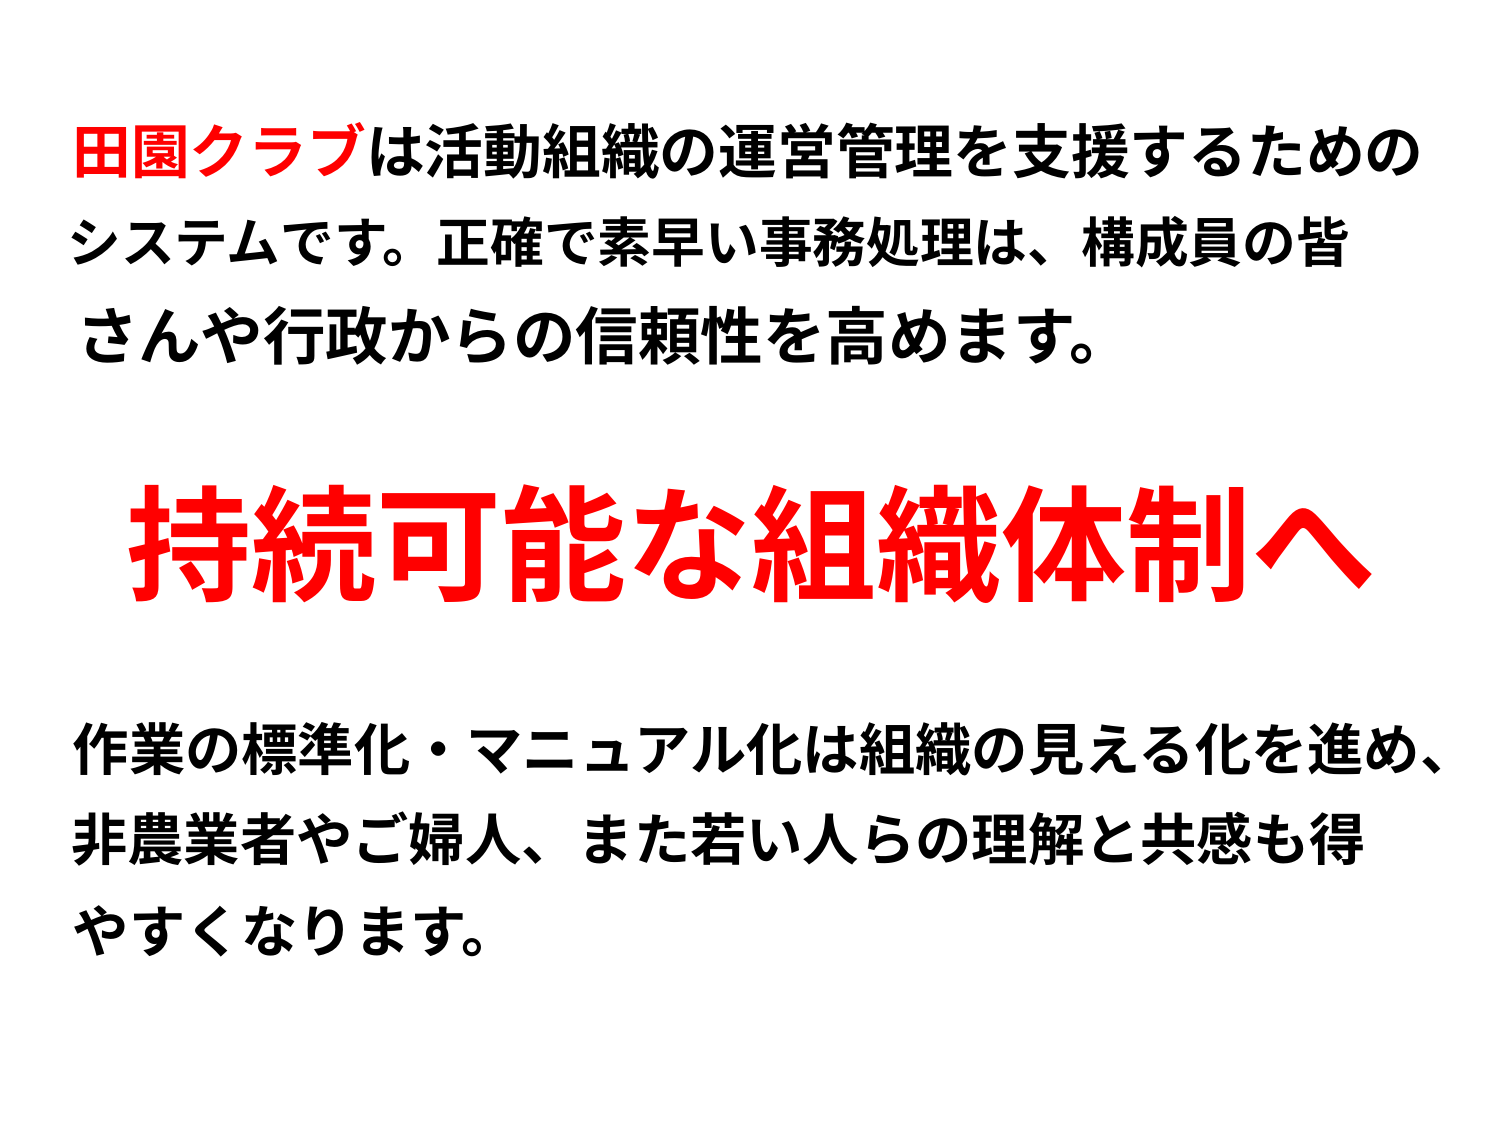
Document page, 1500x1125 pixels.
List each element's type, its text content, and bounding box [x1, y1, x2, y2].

text_box 持続可能な組織体制へ [1, 475, 1500, 648]
subtitle 田園クラブは活動組織の運営管理を支援するための [0, 115, 1499, 208]
text_box 作業の標準化・マニュアル化は組織の見える化を進め、 [1, 714, 1499, 805]
text_box さんや行政からの信頼性を高めます。 [0, 298, 1496, 423]
text_box やすくなります。 [1, 896, 1499, 972]
text_box 非農業者やご婦人、また若い人らの理解と共感も得 [0, 804, 1498, 895]
text_box システムです。正確で素早い事務処理は、構成員の皆 [0, 208, 1499, 324]
